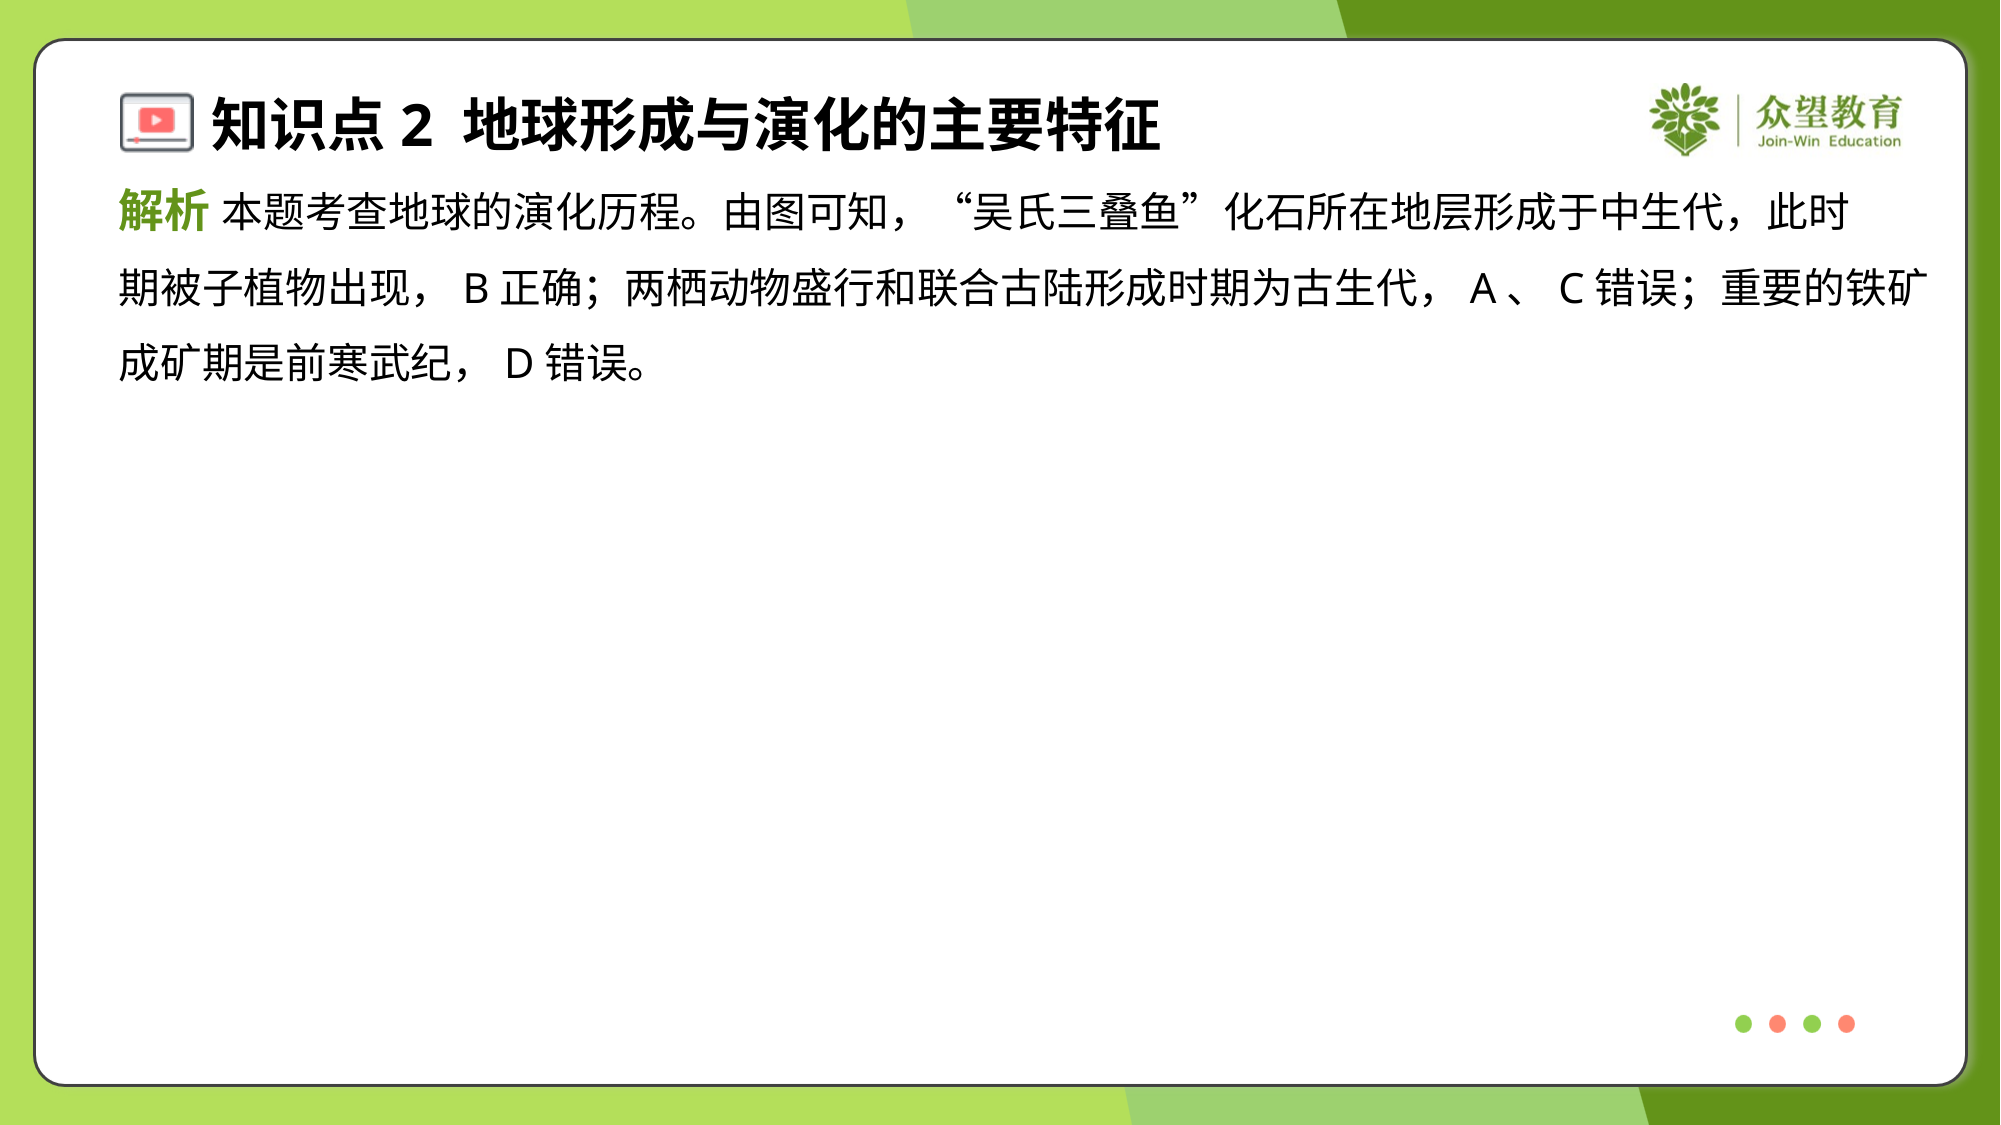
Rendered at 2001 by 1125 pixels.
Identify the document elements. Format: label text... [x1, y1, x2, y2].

text_box 解析 本题考查地球的演化历程。由图可知，“吴氏三叠鱼”化石所在地层形成于中生代，此时 期被子植物出现，B正确；两栖动物盛行和联合古陆形成时期为古生代，A、C错误；重要的铁矿 成矿期是前寒武纪，D错误。 [118, 159, 1883, 387]
picture [0, 0, 2000, 1125]
